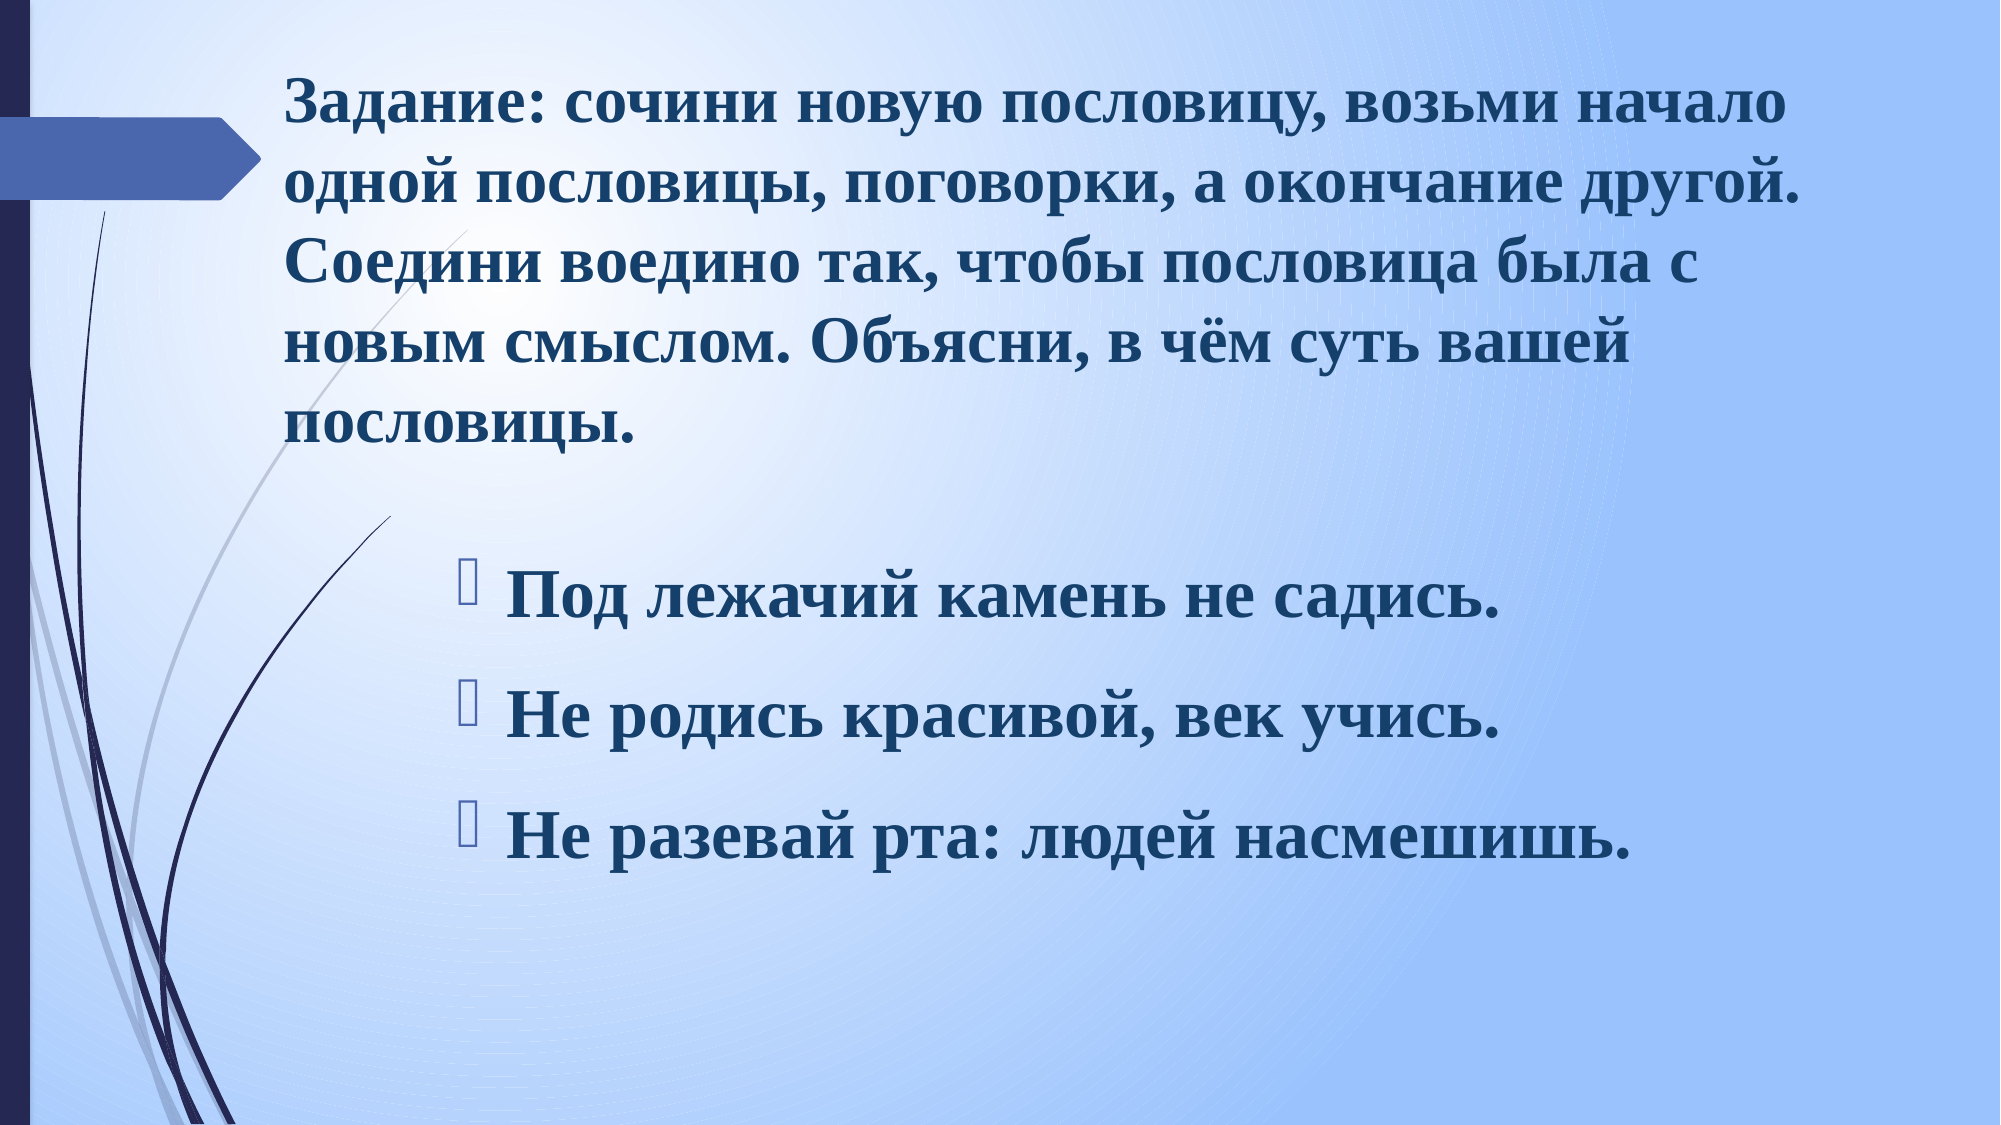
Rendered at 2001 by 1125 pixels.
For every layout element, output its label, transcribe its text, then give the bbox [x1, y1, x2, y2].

list Под лежачий камень не садись. Не родись красивой, век учись. Не разевай рта: людей насмешишь. [424, 533, 1684, 1047]
title Задание: сочини новую пословицу, возьми начало одной пословицы, поговорки, а окончание другой. Соедини воедино так, чтобы пословица была с новым смыслом. Объясни, в чём суть вашей пословицы. [268, 48, 1888, 313]
